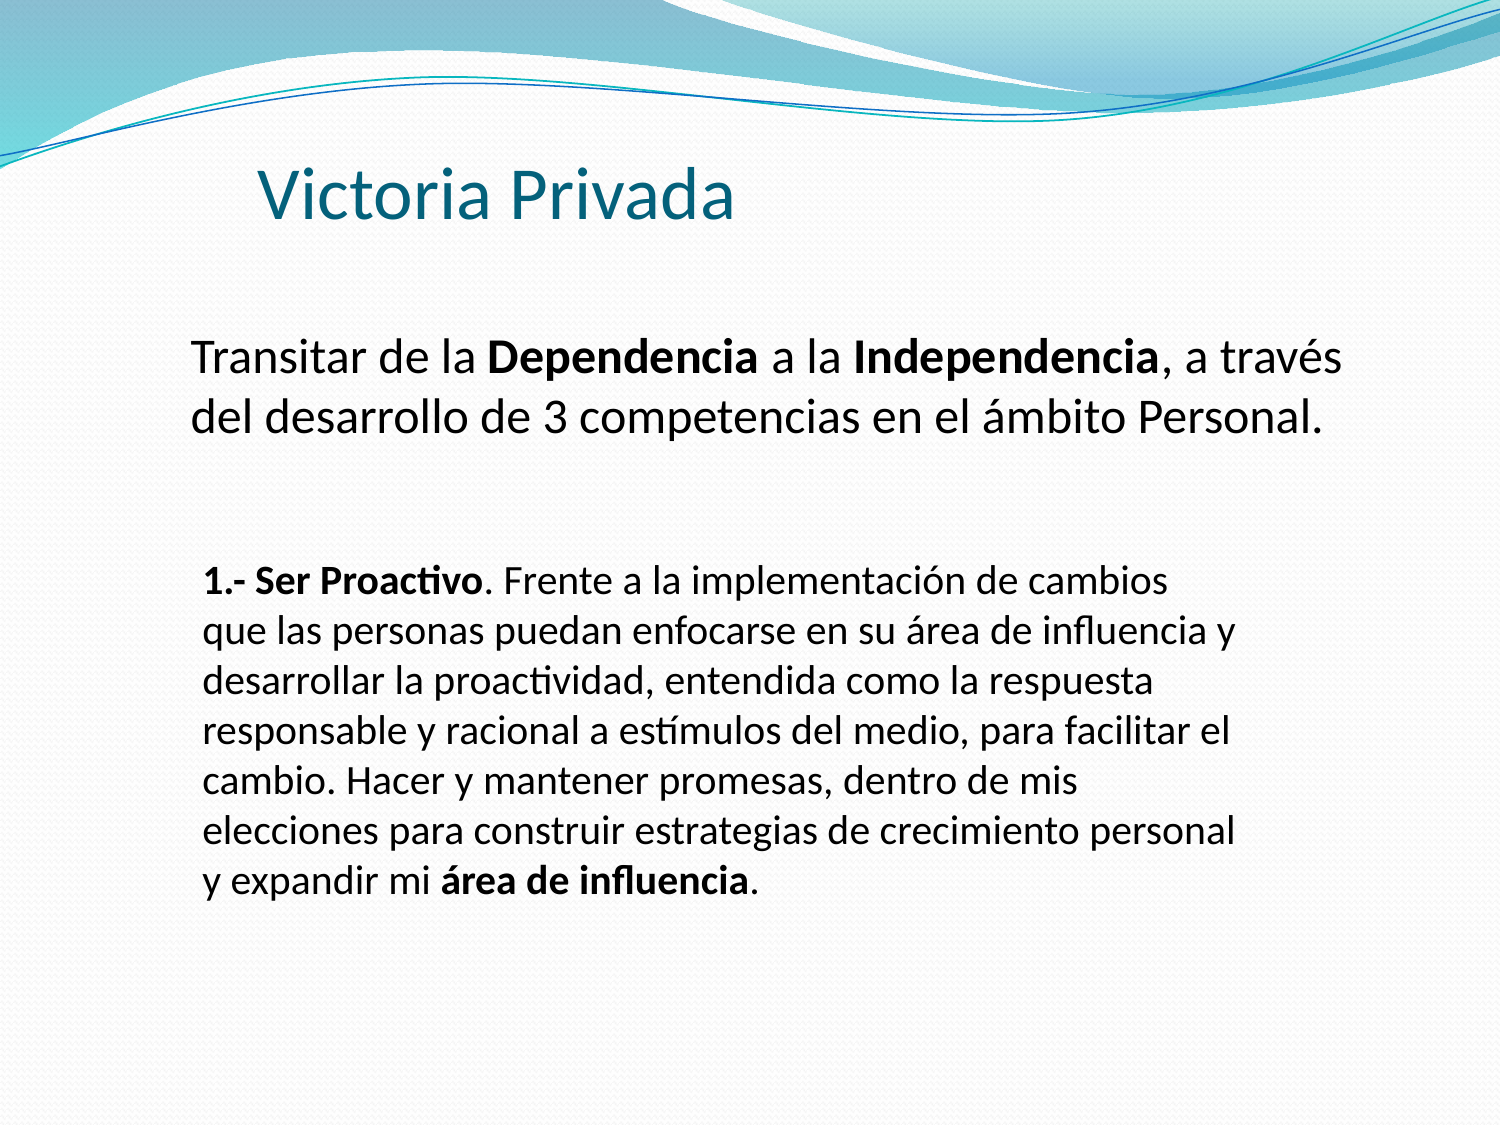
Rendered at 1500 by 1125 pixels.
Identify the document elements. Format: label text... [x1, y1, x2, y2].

text_box Transitar de la Dependencia a la Independencia, a través del desarrollo de 3 competencias en el ámbito Personal. [175, 316, 1383, 452]
text_box 1.- Ser Proactivo. Frente a la implementación de cambios que las personas puedan enfocarse en su área de influencia y desarrollar la proactividad, entendida como la respuesta responsable y racional a estímulos del medio, para facilitar el cambio. Hacer y mantener promesas, dentro de mis elecciones para construir estrategias de crecimiento personal y expandir mi área de influencia. [187, 545, 1254, 911]
title Victoria Privada [257, 115, 1438, 235]
